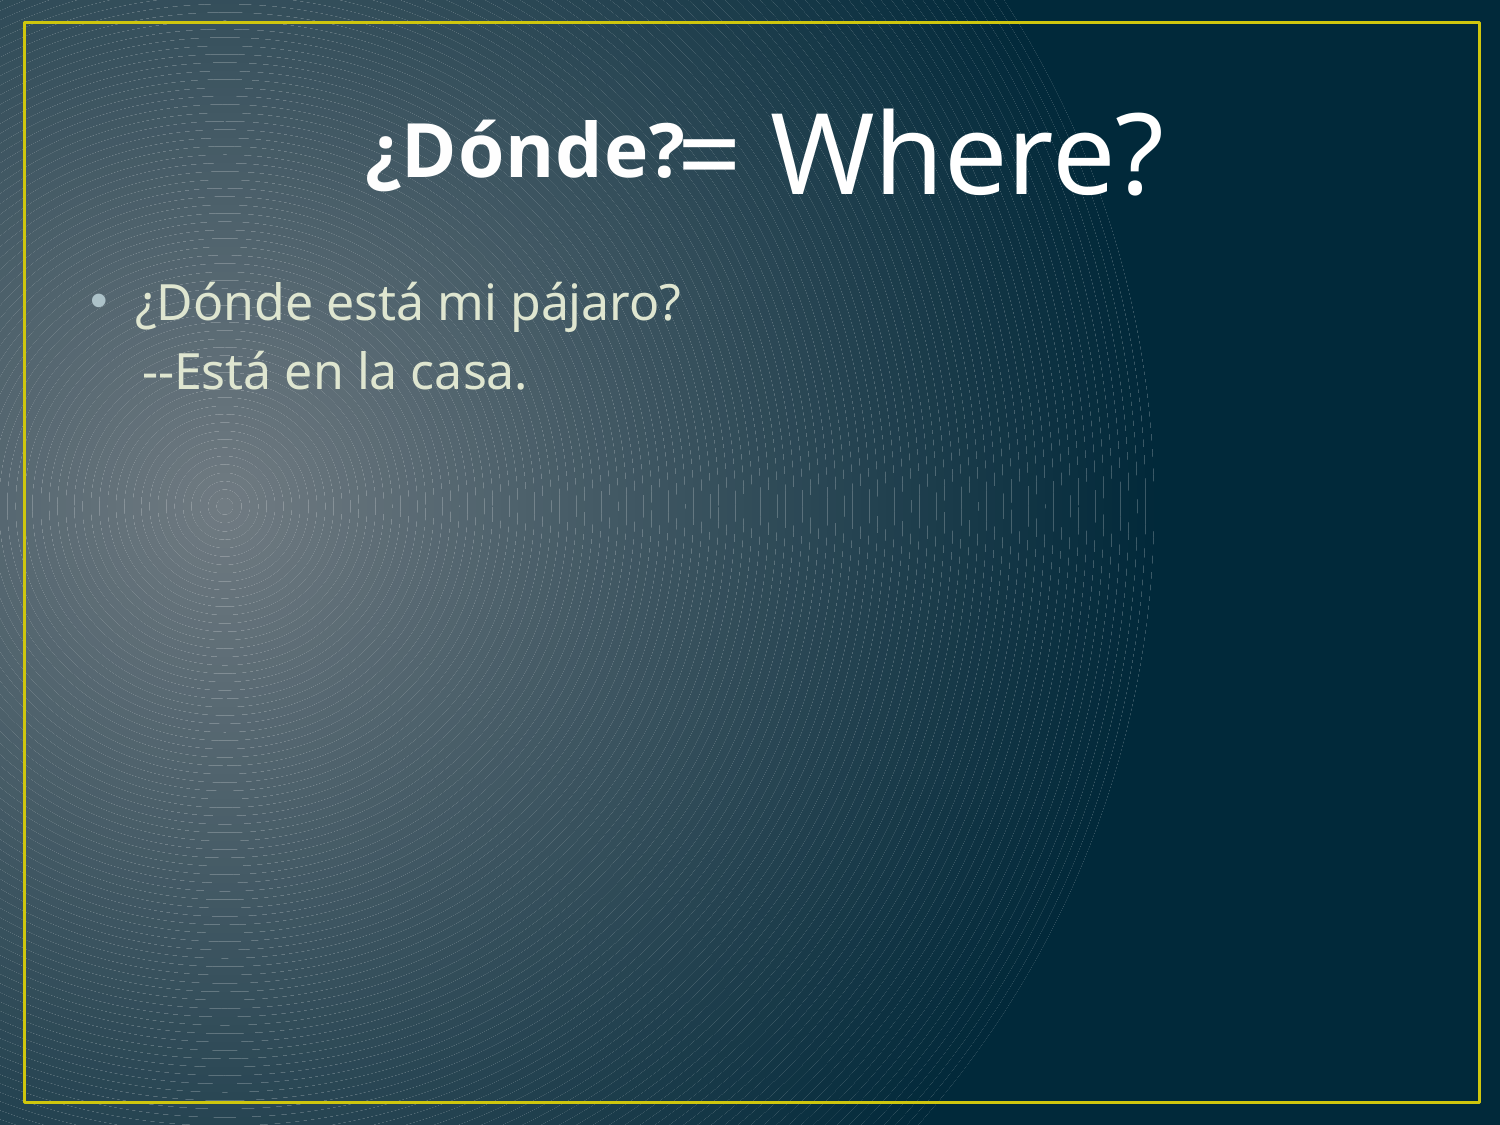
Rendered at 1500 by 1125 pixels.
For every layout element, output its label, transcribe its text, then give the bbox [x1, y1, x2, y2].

title ¿Dónde? [350, 12, 1500, 200]
list ¿Dónde está mi pájaro? --Está en la casa. [75, 262, 1425, 1005]
text_box = Where? [662, 74, 1350, 225]
